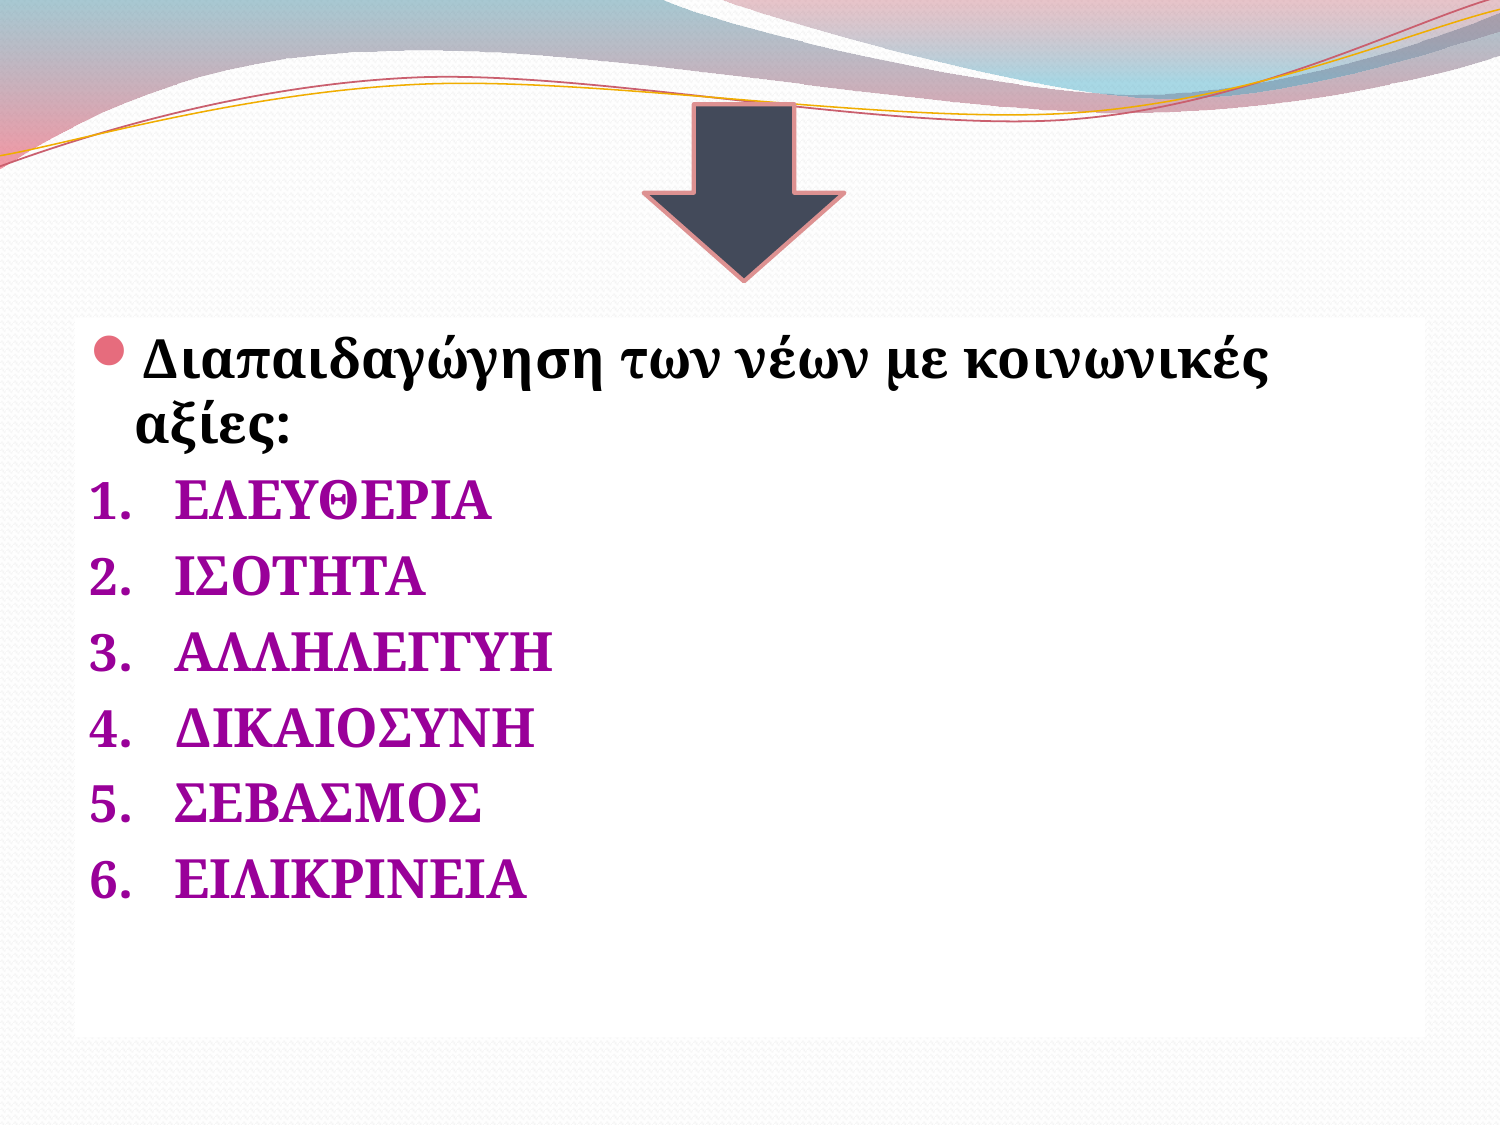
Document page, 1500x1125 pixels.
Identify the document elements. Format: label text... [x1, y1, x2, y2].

list Διαπαιδαγώγηση των νέων με κοινωνικές αξίες: ΕΛΕΥΘΕΡΙΑ ΙΣΟΤΗΤΑ ΑΛΛΗΛΕΓΓΥΗ ΔΙΚΑΙΟΣΥΝΗ ΣΕΒΑΣΜΟΣ ΕΙΛΙΚΡΙΝΕΙΑ [75, 317, 1425, 1038]
text_box [641, 102, 847, 283]
